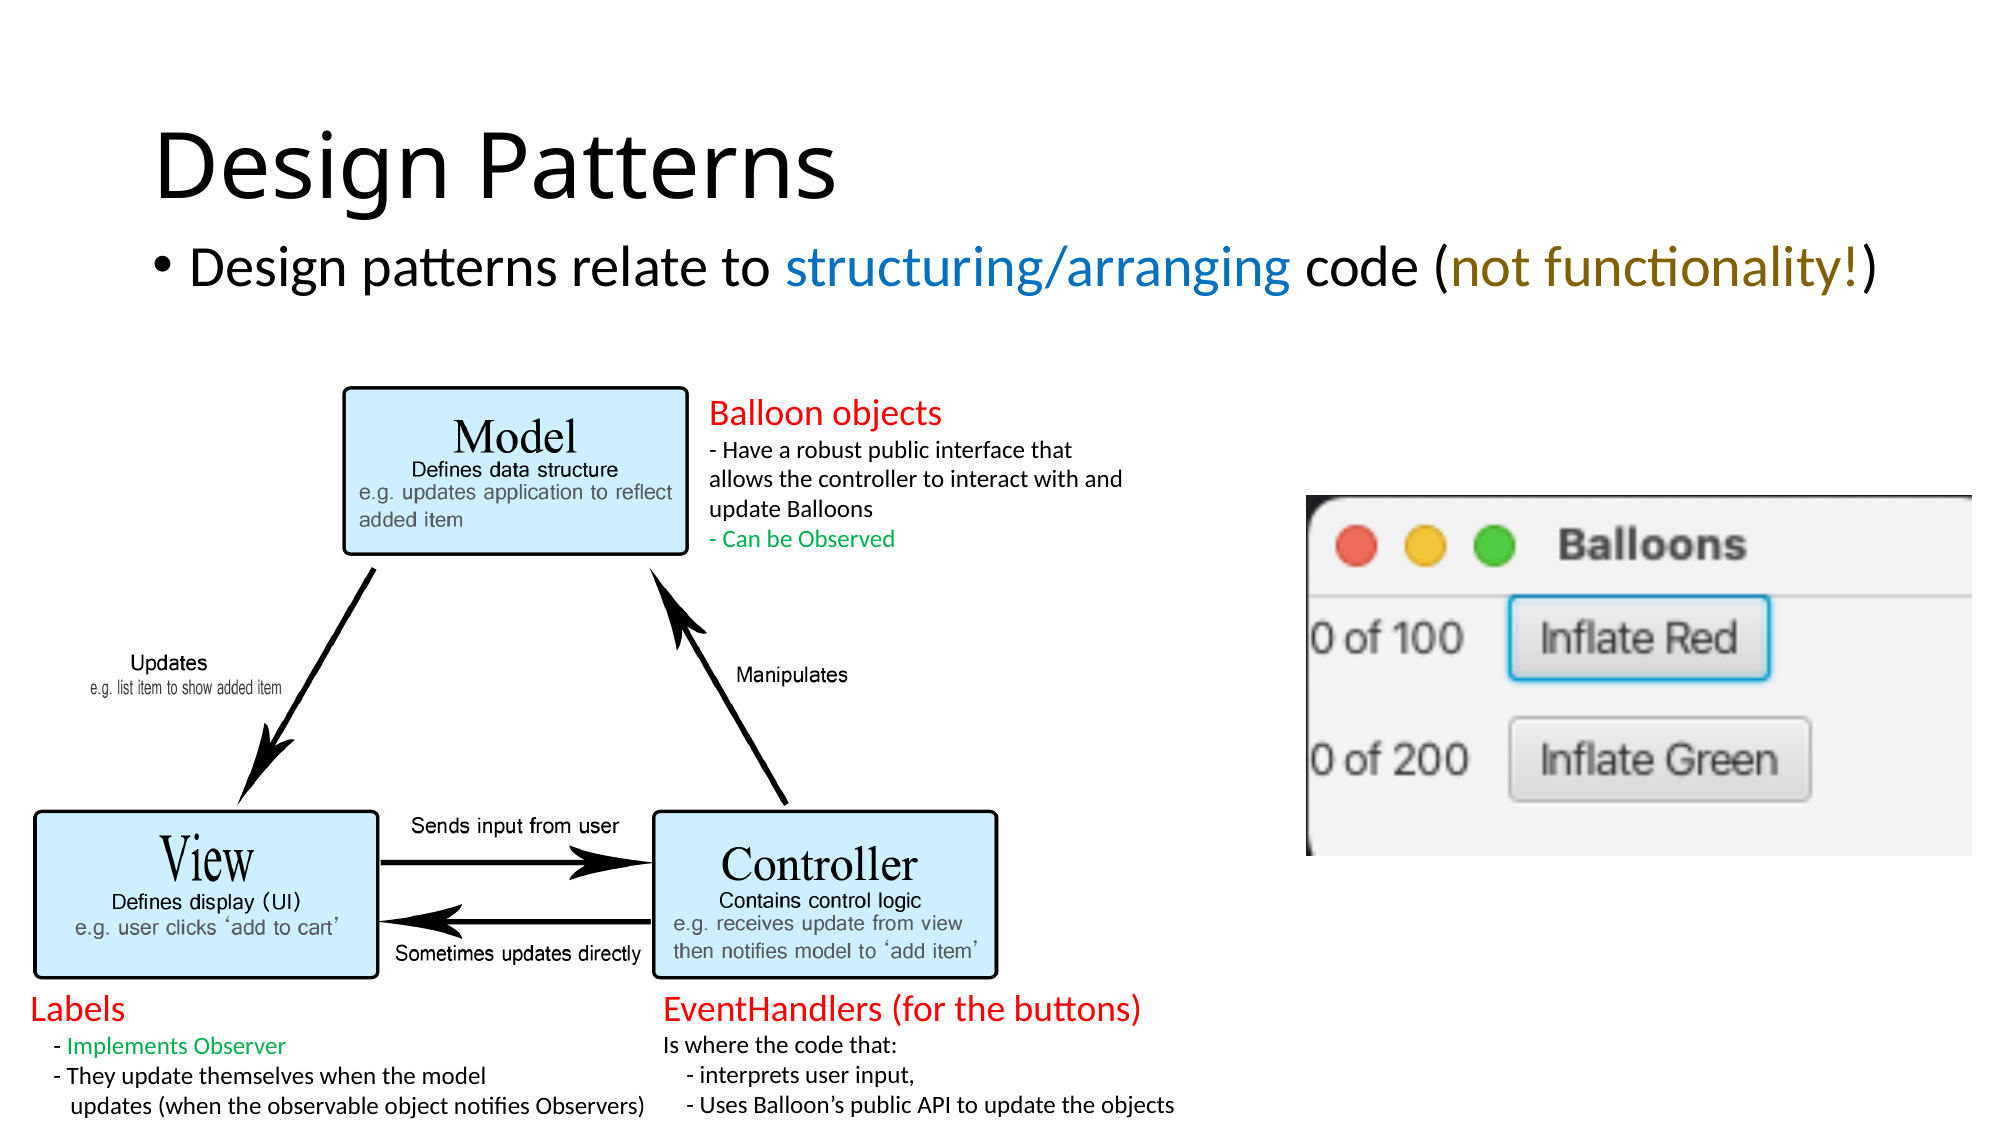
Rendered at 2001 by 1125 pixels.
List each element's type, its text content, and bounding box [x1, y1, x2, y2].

title Design Patterns [137, 59, 1863, 228]
picture [0, 312, 1031, 1085]
text_box EventHandlers (for the buttons) Is where the code that: - interprets user input, - Uses Balloon’s public API to update the objects [662, 976, 1191, 1125]
list Design patterns relate to structuring/arranging code (not functionality!) [137, 228, 1905, 943]
text_box Balloon objects - Have a robust public interface that allows the controller to interact with and update Balloons - Can be Observed [1031, 380, 1145, 561]
text_box Labels - Implements Observer - They update themselves when the model updates (when the observable object notifies Observers) [15, 1085, 662, 1125]
picture [1306, 495, 1972, 856]
